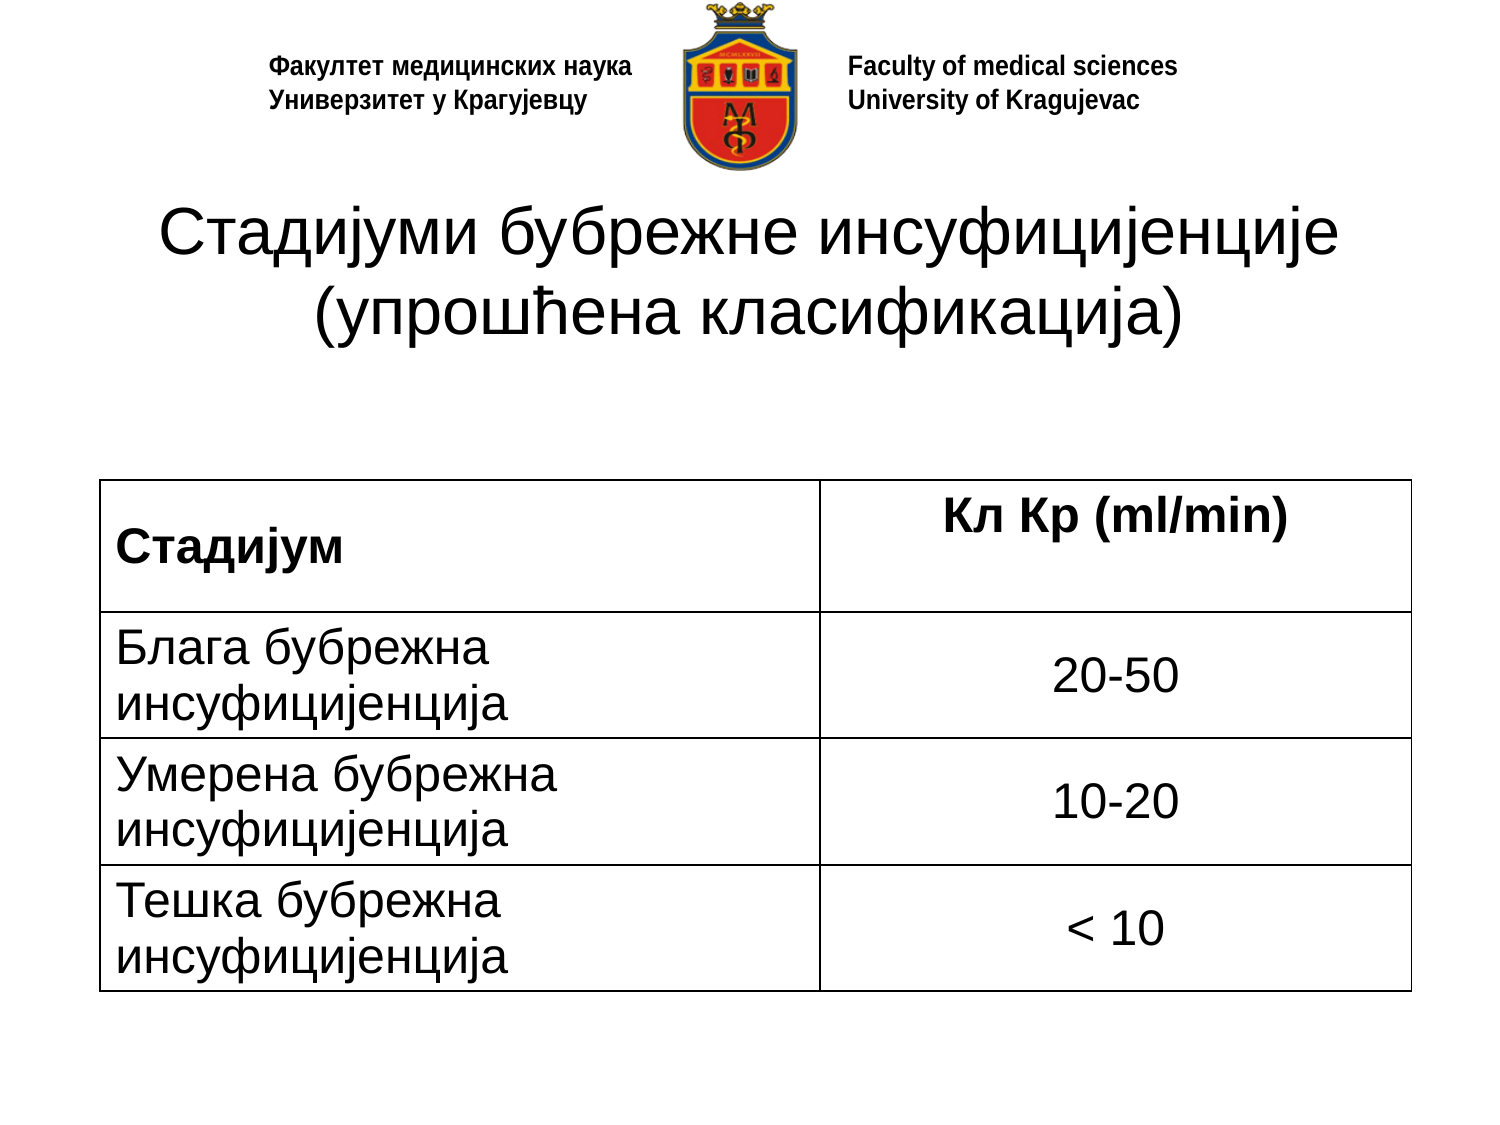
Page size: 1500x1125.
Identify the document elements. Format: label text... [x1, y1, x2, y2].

table_cell Блага бубрежна инсуфицијенција [101, 613, 819, 737]
table_cell Умерена бубрежна инсуфицијенција [101, 739, 819, 864]
table_cell Тешка бубрежна инсуфицијенција [101, 866, 819, 990]
table_header Кл Кр (ml/min) [821, 481, 1411, 611]
table_cell 10-20 [821, 739, 1411, 864]
table_cell 20-50 [821, 613, 1411, 737]
table_cell < 10 [821, 866, 1411, 990]
table_header Стадијум [101, 481, 819, 611]
title Стадијуми бубрежне инсуфицијенције (упрошћена класификација) [74, 173, 1426, 362]
